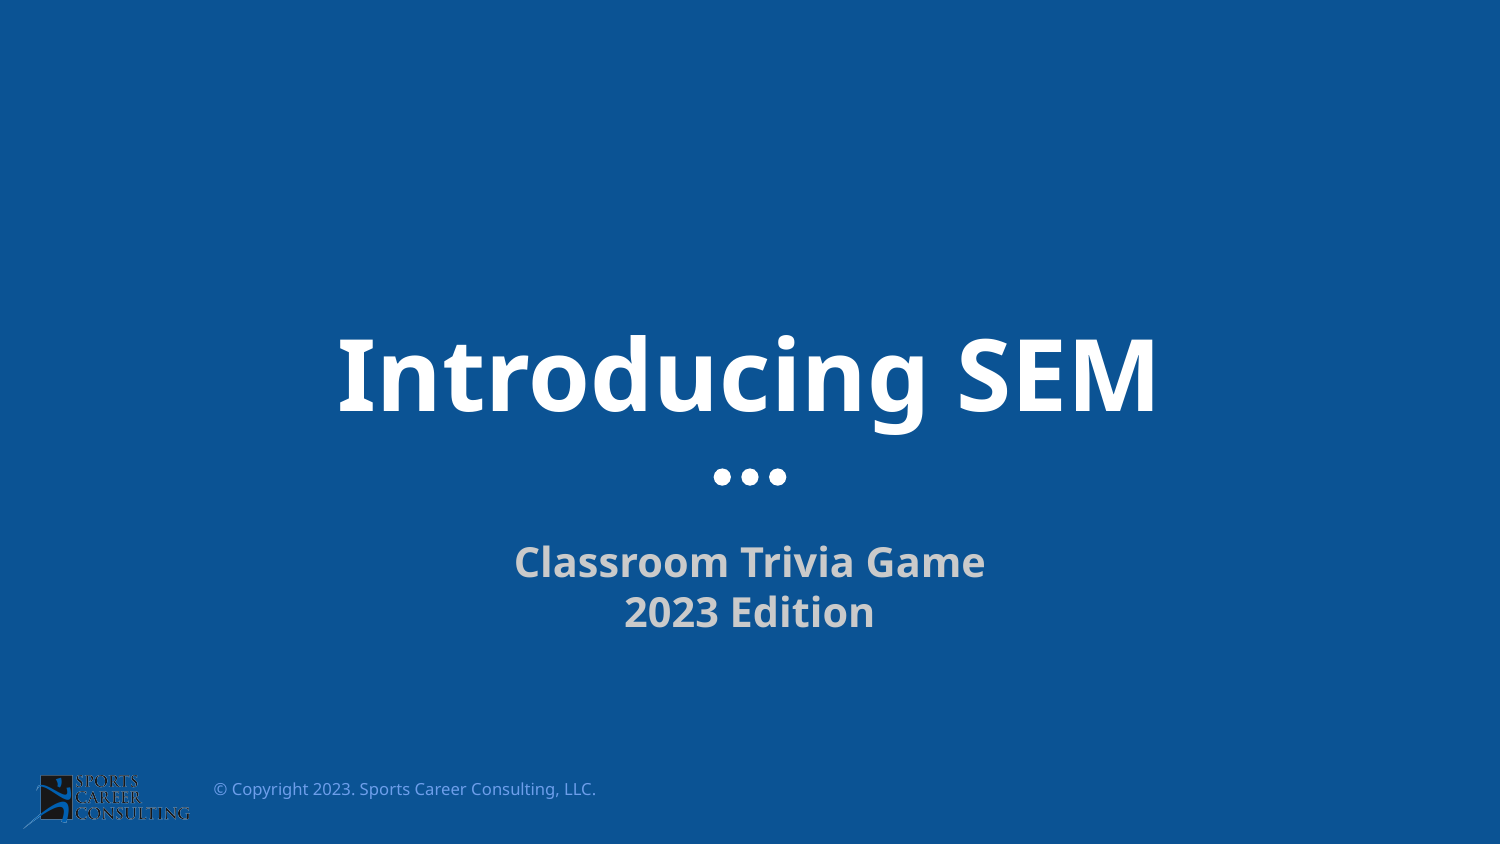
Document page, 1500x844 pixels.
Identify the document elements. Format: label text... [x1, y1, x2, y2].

picture [22, 774, 190, 829]
text_box © Copyright 2023. Sports Career Consulting, LLC. [198, 768, 1479, 809]
title Introducing SEM [110, 162, 1390, 447]
subtitle Classroom Trivia Game 2023 Edition [110, 520, 1390, 651]
